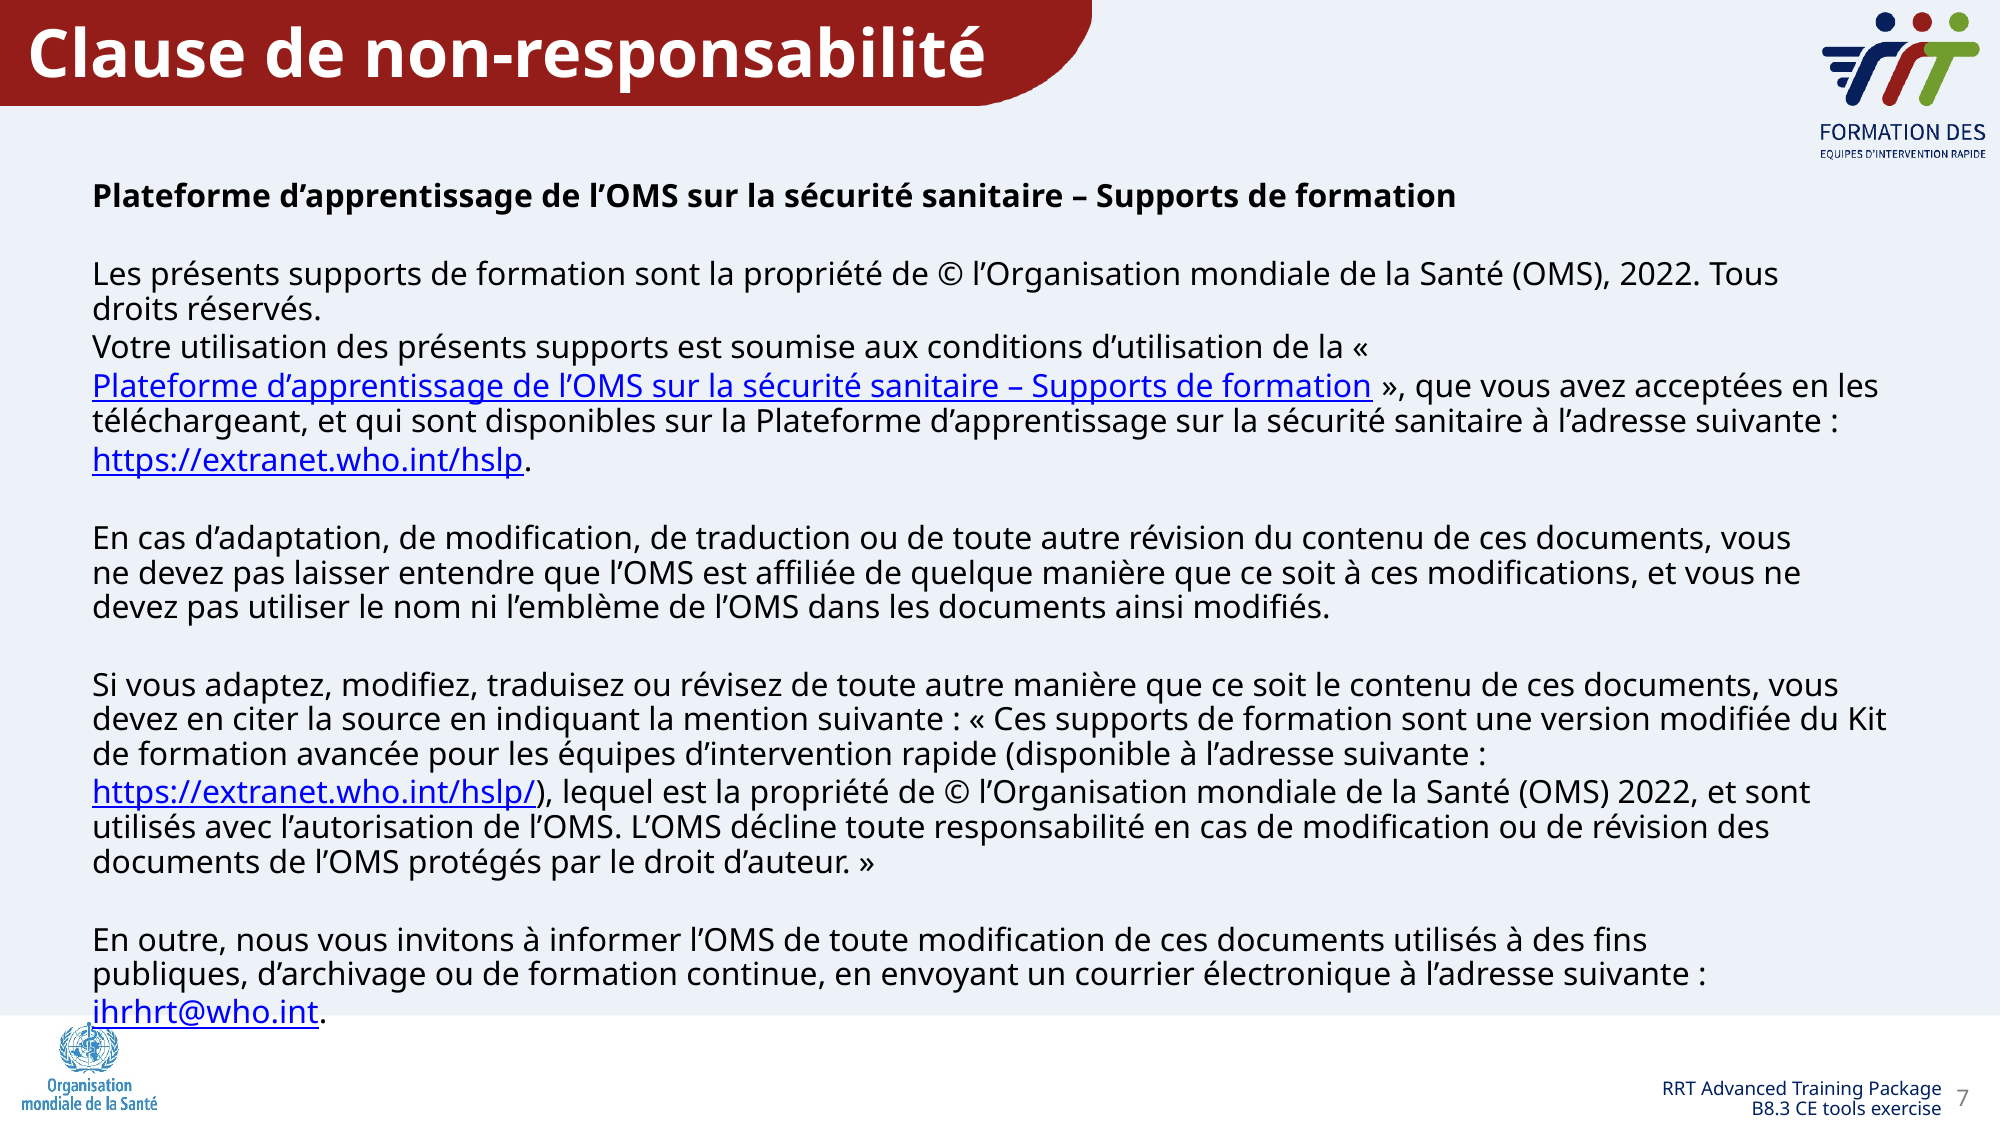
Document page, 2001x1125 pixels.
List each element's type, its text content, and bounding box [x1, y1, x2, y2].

picture [0, 0, 1092, 106]
picture [1820, 11, 1986, 160]
picture [20, 1020, 158, 1111]
list Plateforme d’apprentissage de l’OMS sur la sécurité sanitaire – Supports de formation Les présents supports de formation sont la propriété de © l’Organisation mondiale de la Santé (OMS), 2022. Tous droits réservés. Votre utilisation des présents supports est soumise aux conditions d’utilisation de la « Plateforme d’apprentissage de l’OMS sur la sécurité sanitaire – Supports de formation », que vous avez acceptées en les téléchargeant, et qui sont disponibles sur la Plateforme d’apprentissage sur la sécurité sanitaire à l’adresse suivante : https://extranet.who.int/hslp. En cas d’adaptation, de modification, de traduction ou de toute autre révision du contenu de ces documents, vous ne devez pas laisser entendre que l’OMS est affiliée de quelque manière que ce soit à ces modifications, et vous ne devez pas utiliser le nom ni l’emblème de l’OMS dans les documents ainsi modifiés. Si vous adaptez, modifiez, traduisez ou révisez de toute autre manière que ce soit le contenu de ces documents, vous devez en citer la source en indiquant la mention suivante : « Ces supports de formation sont une version modifiée du Kit de formation avancée pour les équipes d’intervention rapide (disponible à l’adresse suivante : https://extranet.who.int/hslp/), lequel est la propriété de © l’Organisation mondiale de la Santé (OMS) 2022, et sont utilisés avec l’autorisation de l’OMS. L’OMS décline toute responsabilité en cas de modification ou de révision des documents de l’OMS protégés par le droit d’auteur. » En outre, nous vous invitons à informer l’OMS de toute modification de ces documents utilisés à des fins publiques, d’archivage ou de formation continue, en envoyant un courrier électronique à l’adresse suivante : ihrhrt@who.int. [91, 179, 1898, 1036]
